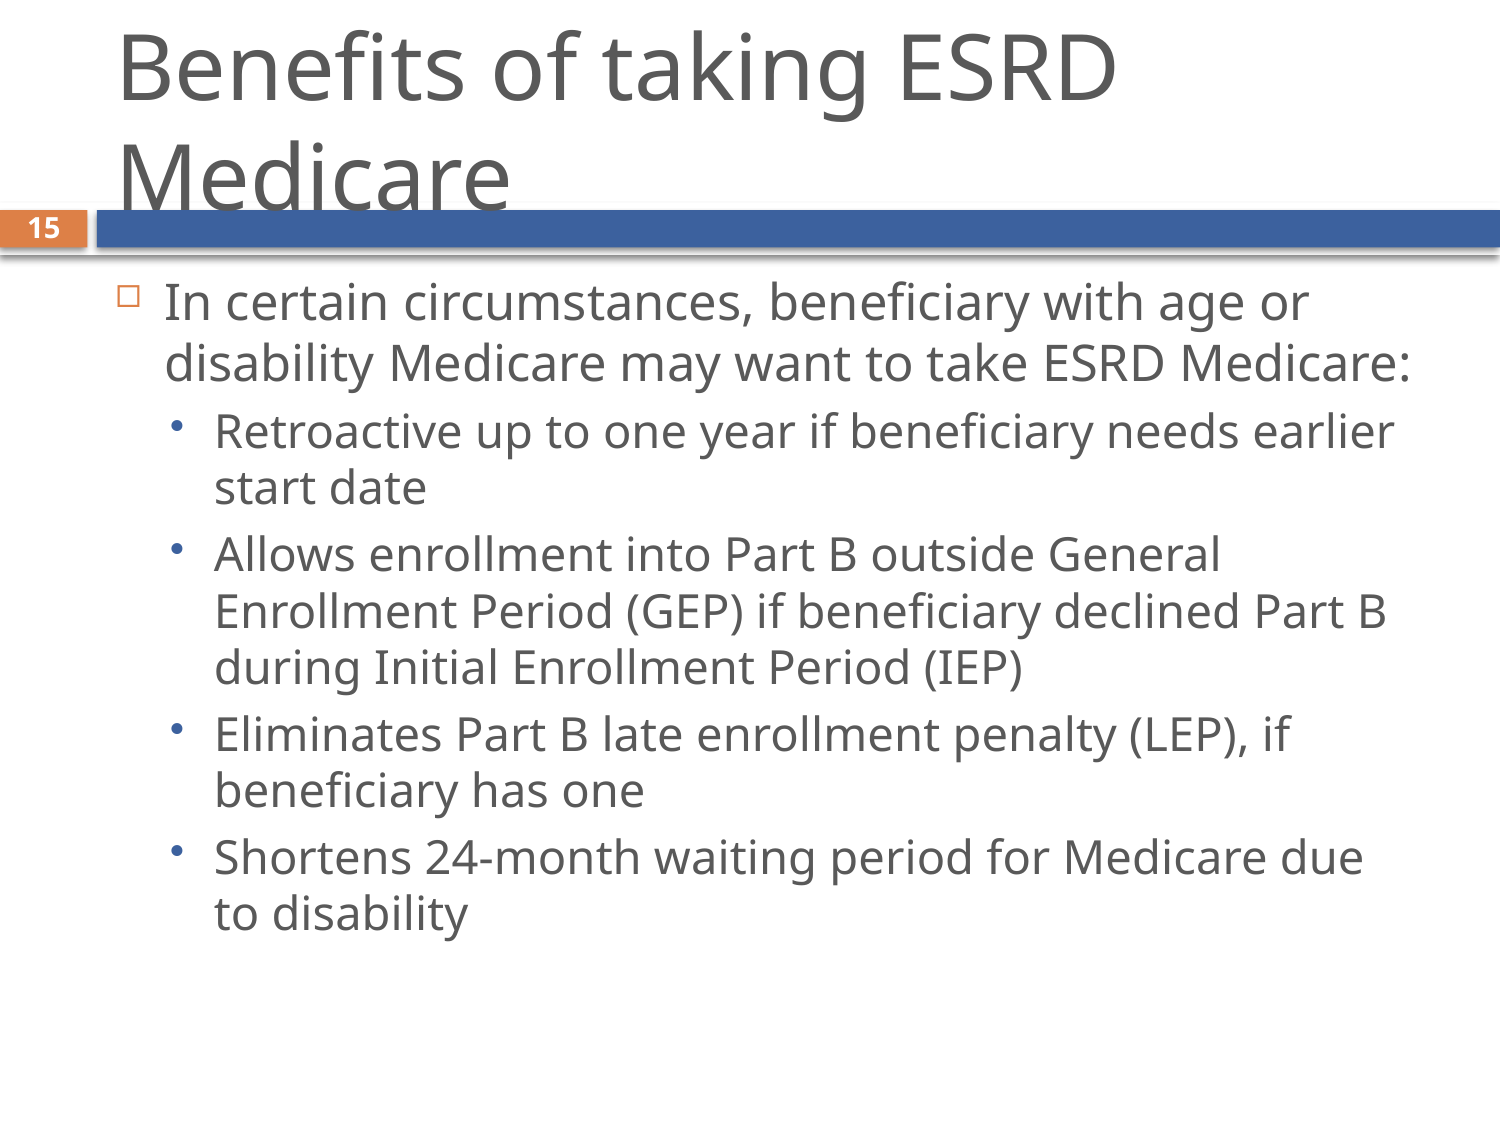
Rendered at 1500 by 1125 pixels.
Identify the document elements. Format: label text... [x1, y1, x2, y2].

list In certain circumstances, beneficiary with age or disability Medicare may want to take ESRD Medicare: Retroactive up to one year if beneficiary needs earlier start date Allows enrollment into Part B outside General Enrollment Period (GEP) if beneficiary declined Part B during Initial Enrollment Period (IEP) Eliminates Part B late enrollment penalty (LEP), if beneficiary has one Shortens 24-month waiting period for Medicare due to disability [100, 262, 1438, 1000]
slide_number 15 [0, 208, 88, 249]
title Benefits of taking ESRD Medicare [100, 37, 1438, 200]
